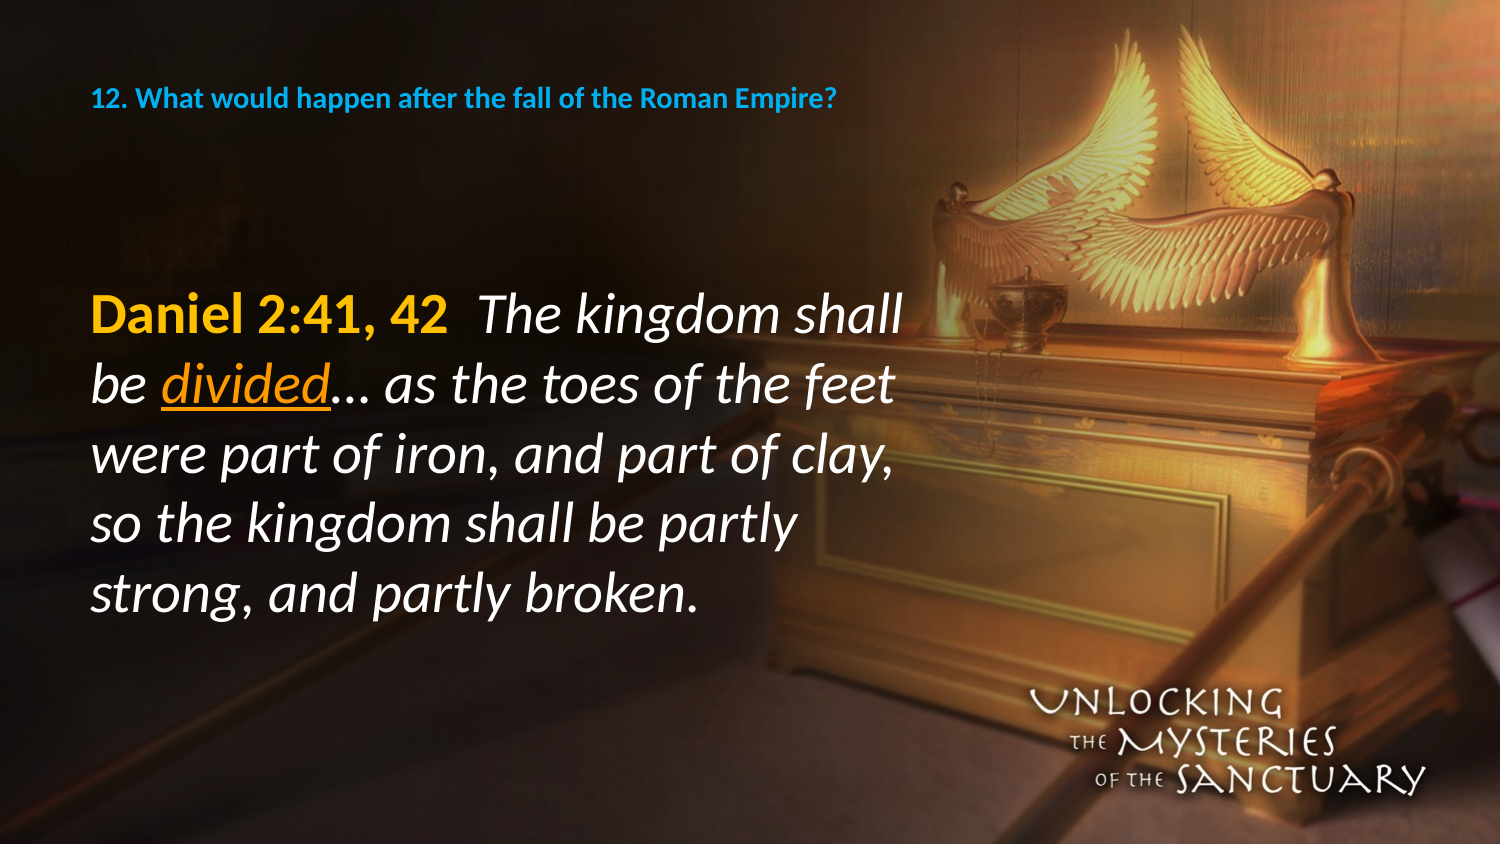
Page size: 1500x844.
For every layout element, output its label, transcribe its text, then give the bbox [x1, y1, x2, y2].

title 12. What would happen after the fall of the Roman Empire? [75, 33, 1425, 175]
list Daniel 2:41, 42 The kingdom shall be divided… as the toes of the feet were part of iron, and part of clay, so the kingdom shall be partly strong, and partly broken. [75, 267, 956, 754]
picture [0, 0, 1500, 844]
